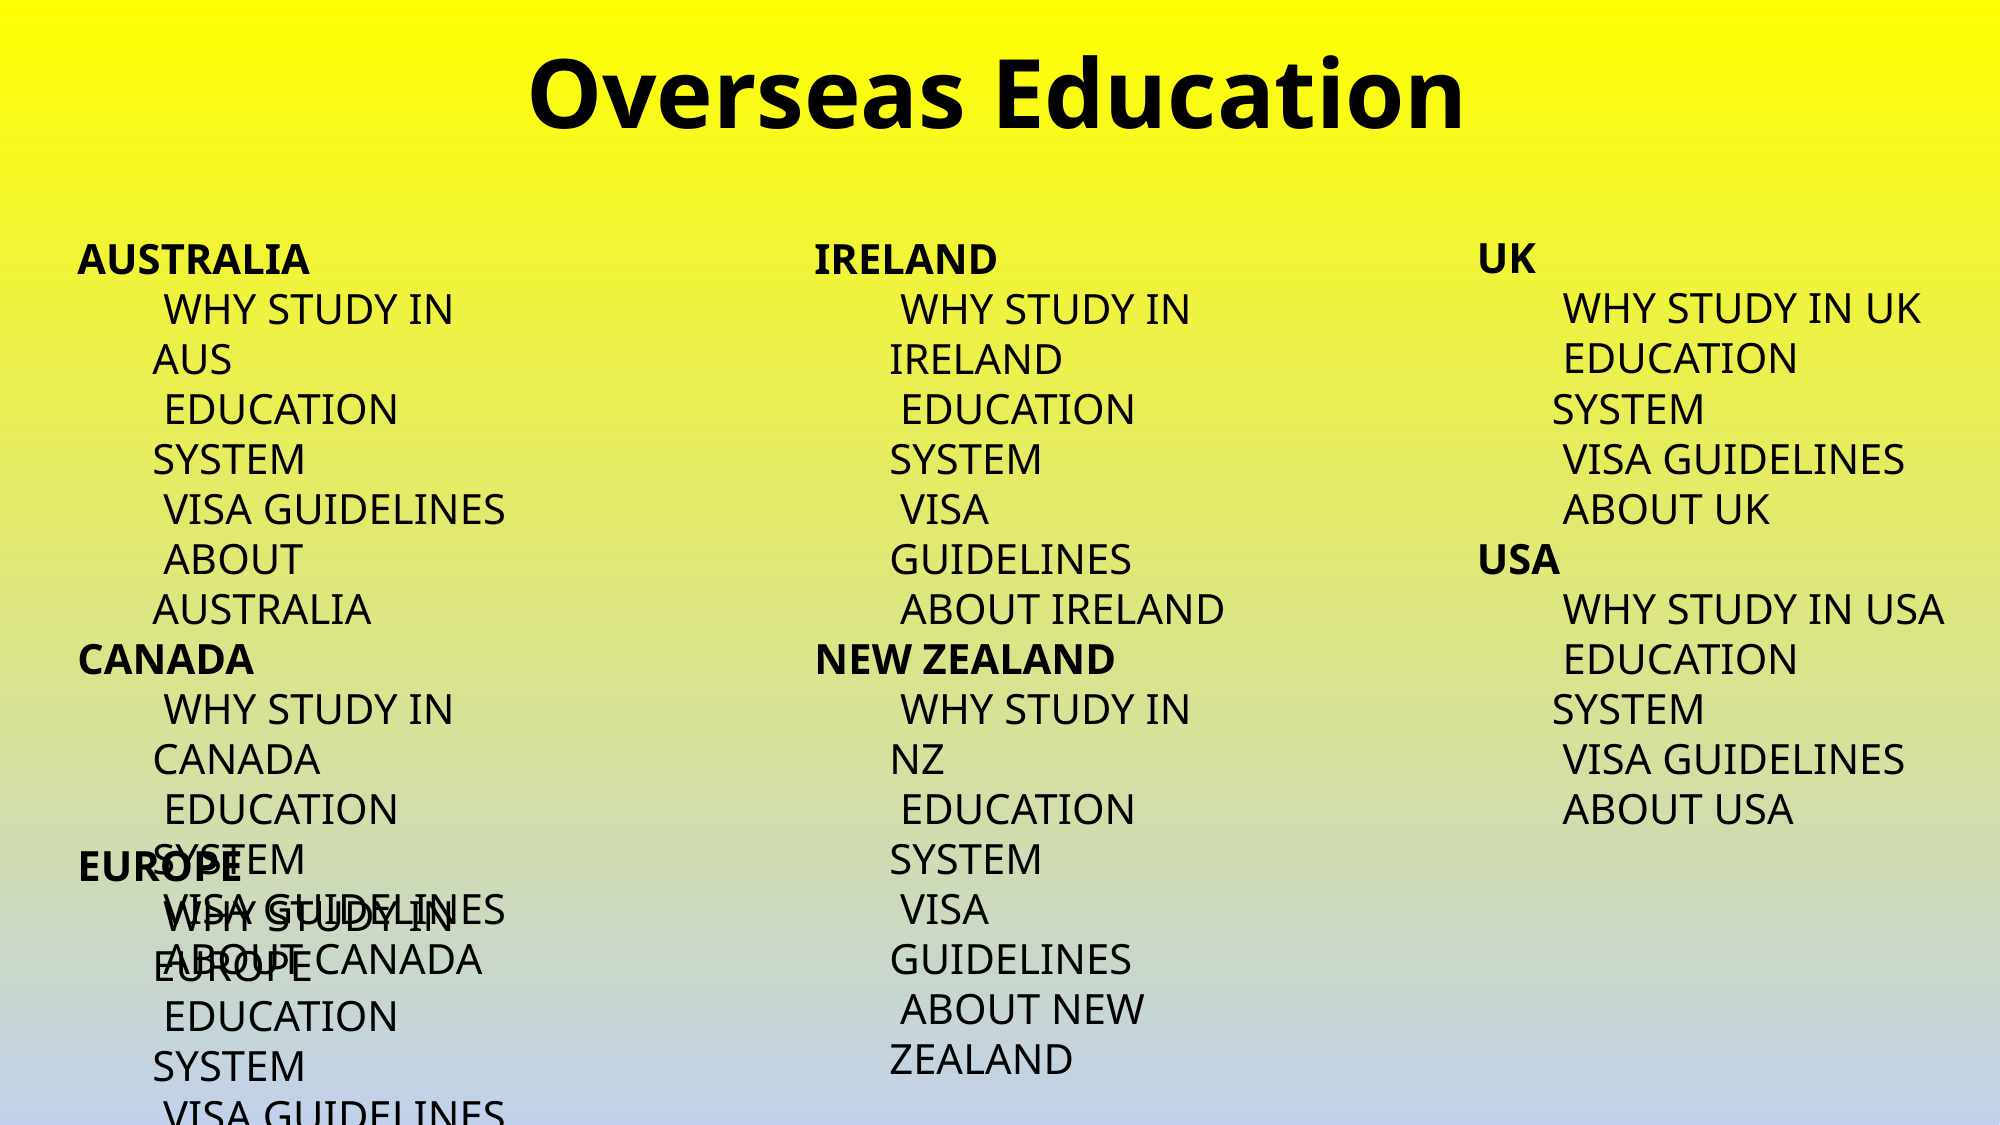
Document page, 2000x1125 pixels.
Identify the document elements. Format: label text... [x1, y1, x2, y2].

text_box EUROPE Why Study In Europe Education System Visa Guidelines About Europe [62, 832, 550, 1125]
text_box Overseas Education [511, 24, 1483, 155]
text_box UK Why Study In Uk Education System Visa Guidelines About Uk USA Why Study In Usa Education System Visa Guidelines About Usa [1462, 224, 1975, 840]
text_box AUSTRALIA Why Study In Aus Education System Visa Guidelines About Australia CANADA Why Study In Canada Education System Visa Guidelines About Canada [62, 224, 525, 832]
text_box IRELAND Why Study In Ireland Education System Visa Guidelines About Ireland NEW ZEALAND Why Study In Nz Education System Visa Guidelines About New Zealand [799, 224, 1250, 1091]
